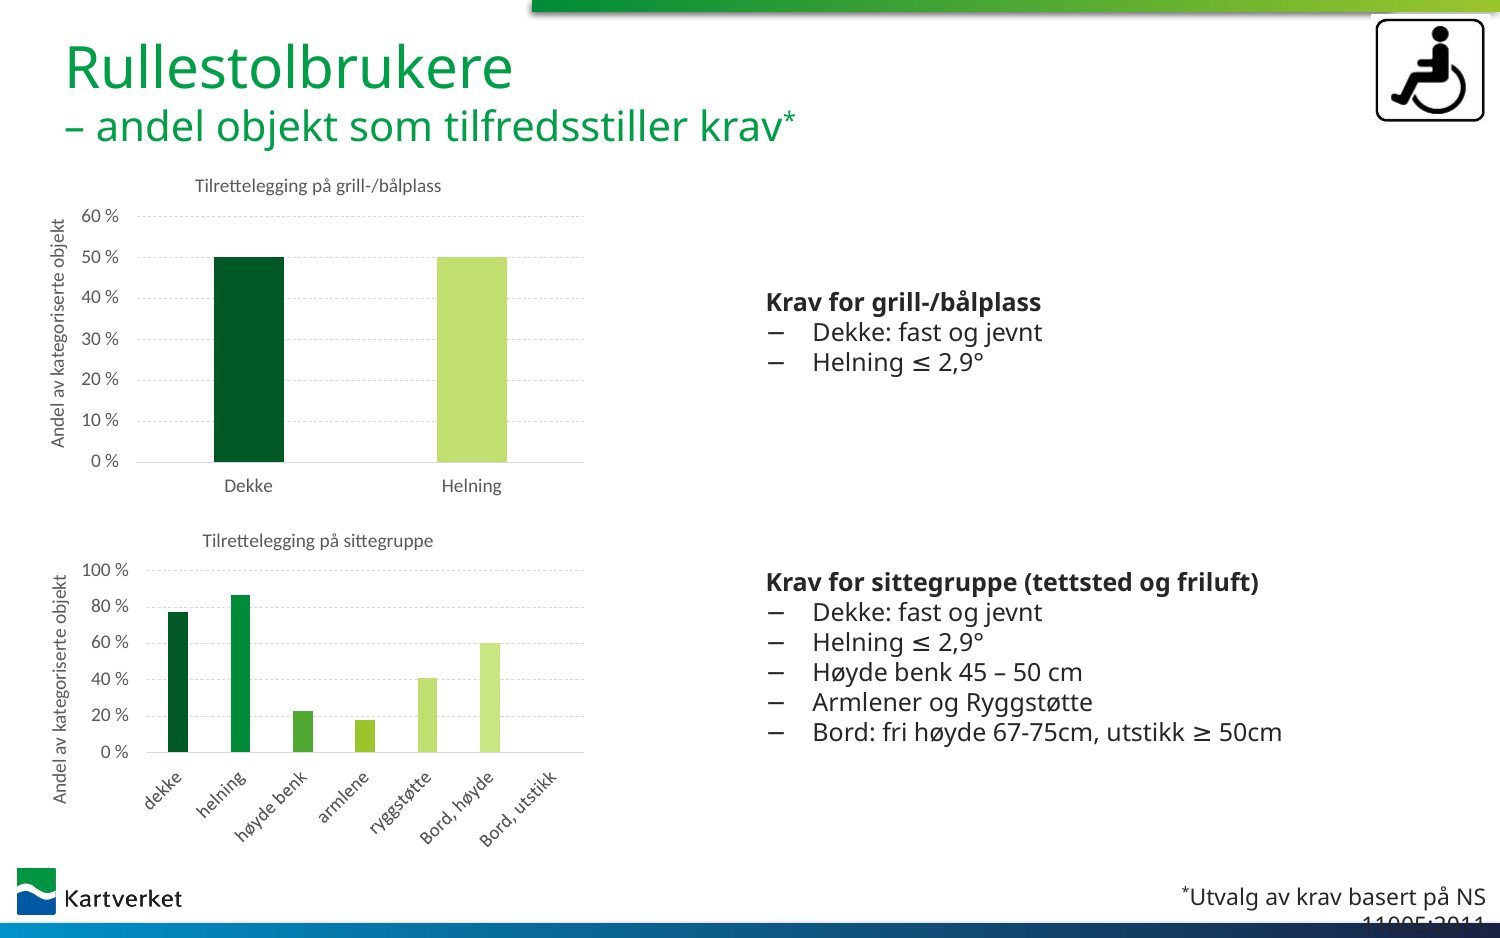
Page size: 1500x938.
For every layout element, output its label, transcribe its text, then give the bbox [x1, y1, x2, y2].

picture [41, 166, 595, 505]
text_box *Utvalg av krav basert på NS 11005:2011 [1068, 873, 1500, 938]
text_box Rullestolbrukere – andel objekt som tilfredsstiller krav* [49, 14, 1431, 158]
text_box Krav for sittegruppe (tettsted og friluft) Dekke: fast og jevnt Helning ≤ 2,9° Høyde benk 45 – 50 cm Armlener og Ryggstøtte Bord: fri høyde 67-75cm, utstikk ≥ 50cm [750, 559, 1500, 754]
picture [41, 520, 595, 859]
text_box Krav for grill-/bålplass Dekke: fast og jevnt Helning ≤ 2,9° [750, 279, 1452, 384]
picture [1371, 13, 1491, 127]
